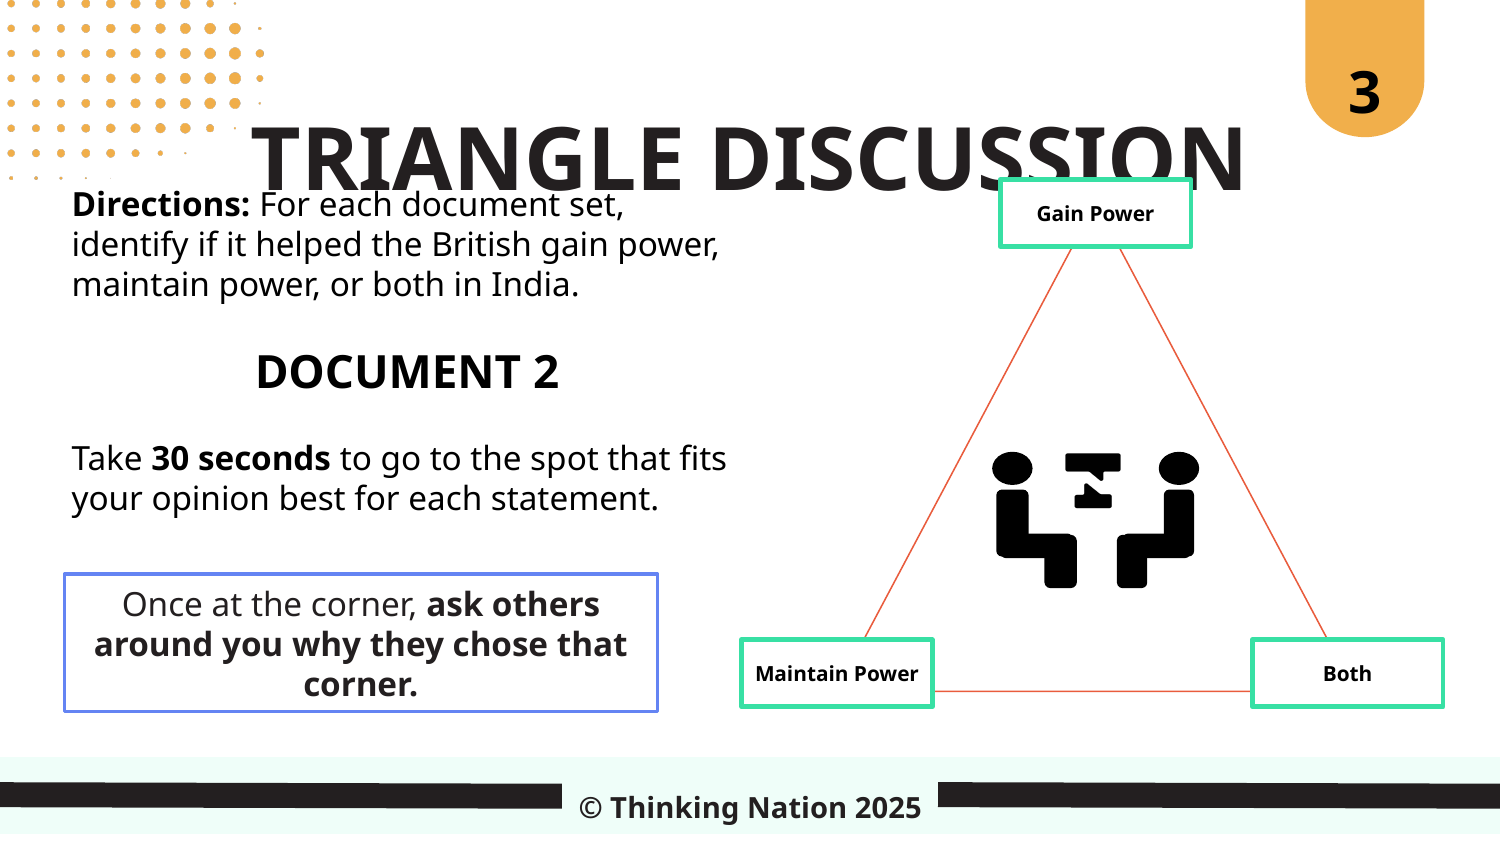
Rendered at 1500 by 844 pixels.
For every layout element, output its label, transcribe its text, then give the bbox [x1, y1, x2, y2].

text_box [0, 756, 1500, 835]
text_box [0, 0, 264, 180]
text_box Maintain Power [741, 639, 933, 707]
text_box Directions: For each document set, identify if it helped the British gain power, maintain power, or both in India. DOCUMENT 2 Take 30 seconds to go to the spot that fits your opinion best for each statement. [64, 175, 750, 588]
text_box TRIANGLE DISCUSSION [209, 61, 1291, 209]
text_box Both [1252, 639, 1444, 707]
text_box Gain Power [1000, 179, 1191, 247]
text_box Once at the corner, ask others around you why they chose that corner. [64, 574, 658, 712]
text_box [992, 441, 1199, 588]
text_box [864, 247, 1328, 692]
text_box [1300, 0, 1430, 138]
